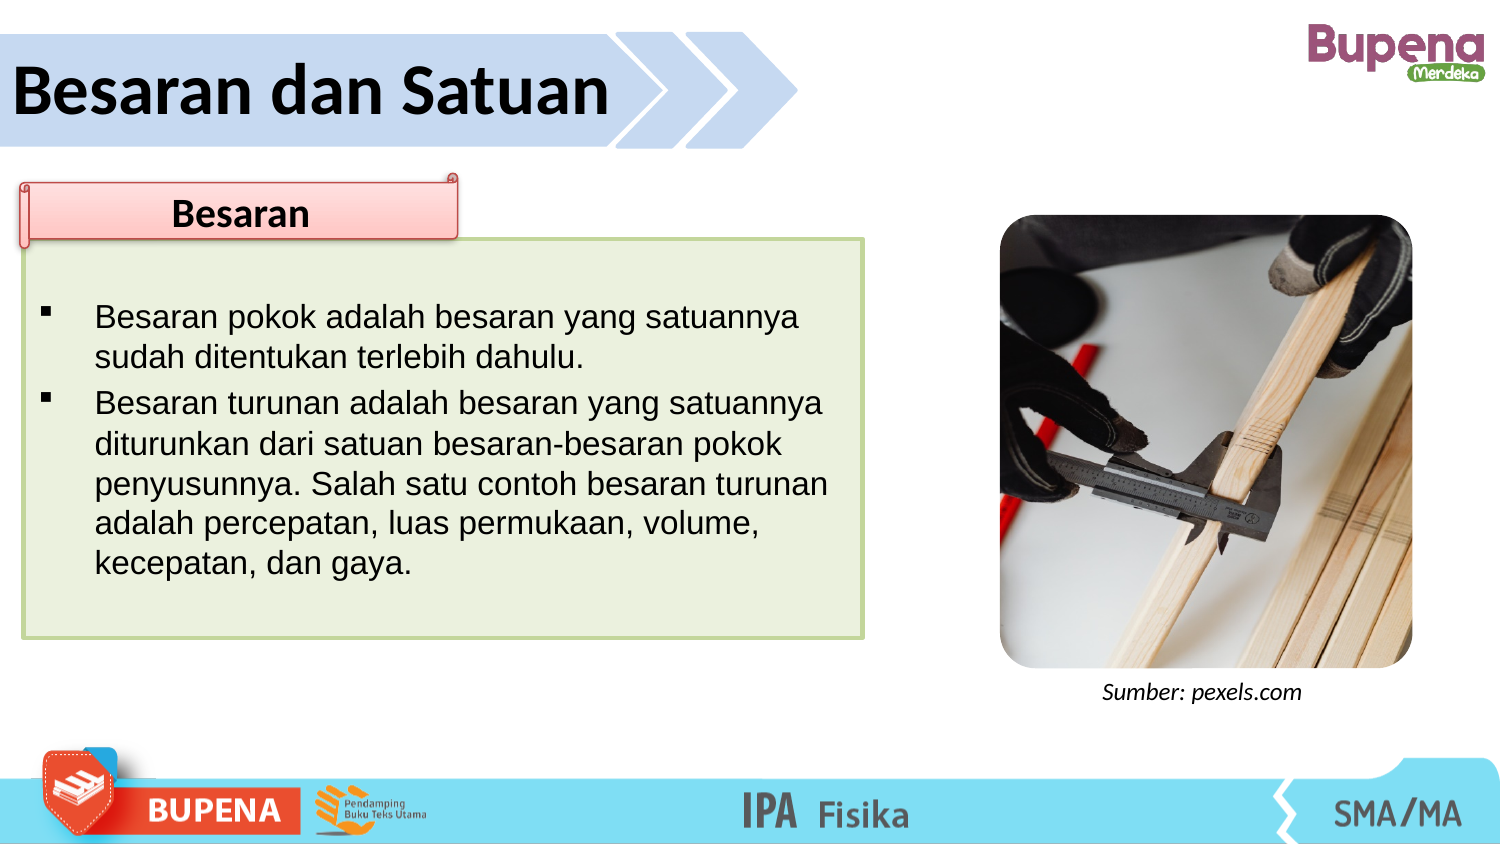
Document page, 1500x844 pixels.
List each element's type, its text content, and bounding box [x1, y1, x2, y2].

text_box Besaran pokok adalah besaran yang satuannya sudah ditentukan terlebih dahulu. Besaran turunan adalah besaran yang satuannya diturunkan dari satuan besaran-besaran pokok penyusunnya. Salah satu contoh besaran turunan adalah percepatan, luas permukaan, volume, kecepatan, dan gaya. [21, 237, 865, 640]
picture [0, 734, 1500, 844]
text_box Besaran [19, 172, 459, 250]
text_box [999, 214, 1413, 709]
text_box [0, 33, 1238, 147]
picture [1299, 21, 1494, 85]
